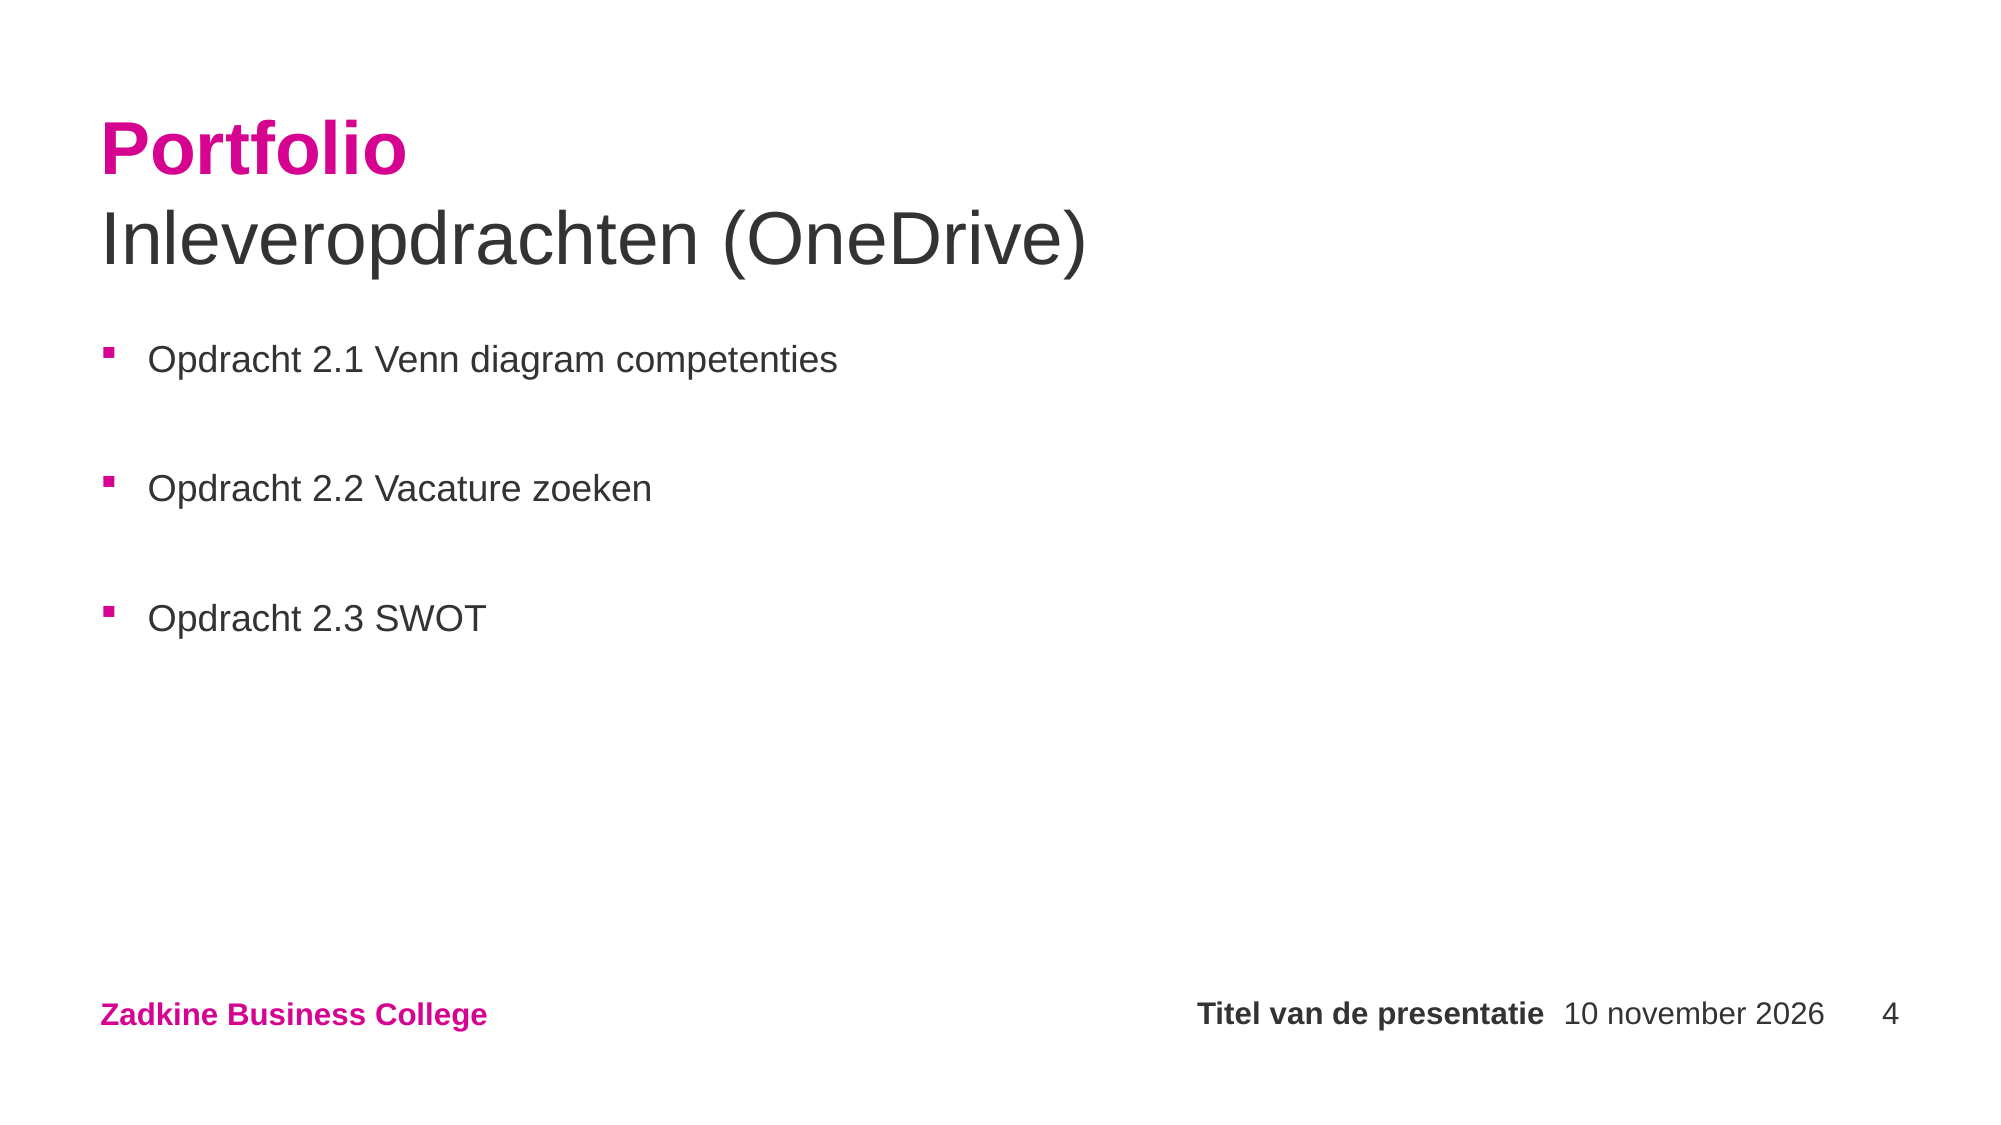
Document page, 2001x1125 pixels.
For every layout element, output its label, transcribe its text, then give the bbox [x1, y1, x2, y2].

list Inleveropdrachten (OneDrive) [100, 189, 1900, 280]
title Portfolio [100, 100, 1900, 189]
footer Titel van de presentatie [870, 993, 1546, 1033]
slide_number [1546, 993, 1825, 1033]
slide_number 4 [1825, 993, 1900, 1033]
list Opdracht 2.1 Venn diagram competenties Opdracht 2.2 Vacature zoeken Opdracht 2.3 SWOT [100, 331, 1900, 917]
